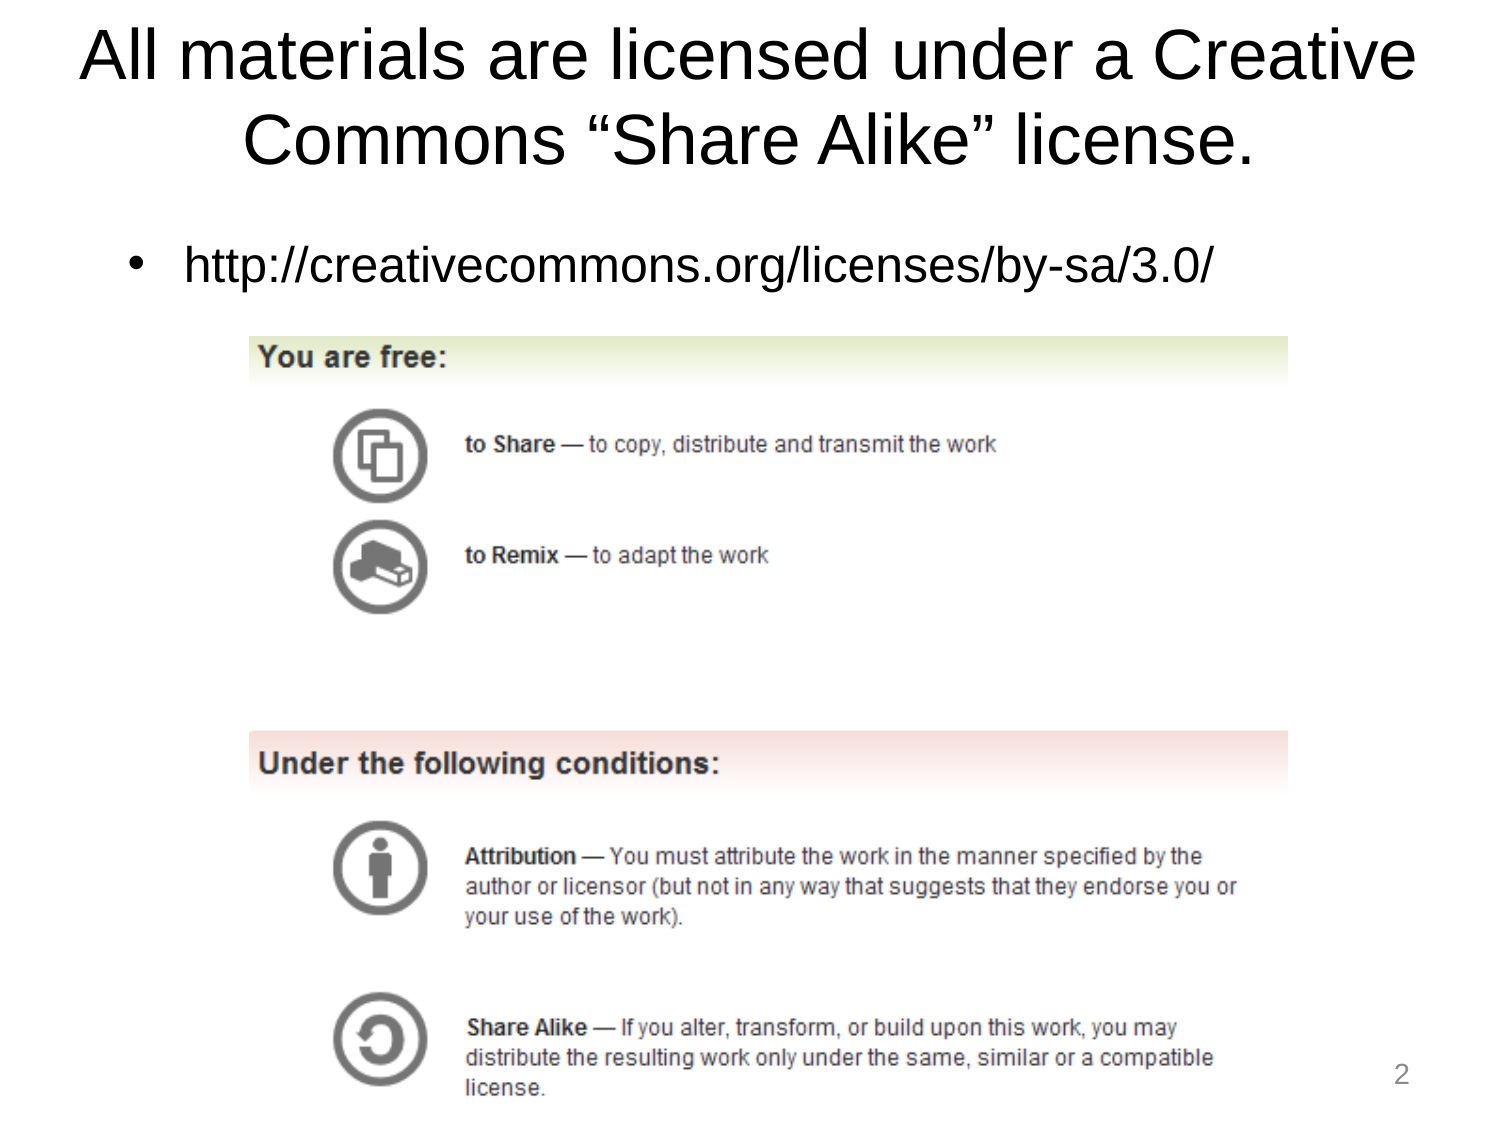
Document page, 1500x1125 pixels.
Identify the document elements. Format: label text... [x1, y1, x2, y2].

picture [249, 335, 1288, 1113]
slide_number 2 [1291, 1042, 1425, 1103]
title All materials are licensed under a Creative Commons “Share Alike” license. [0, 0, 1500, 188]
list http://creativecommons.org/licenses/by-sa/3.0/ [112, 224, 1388, 900]
